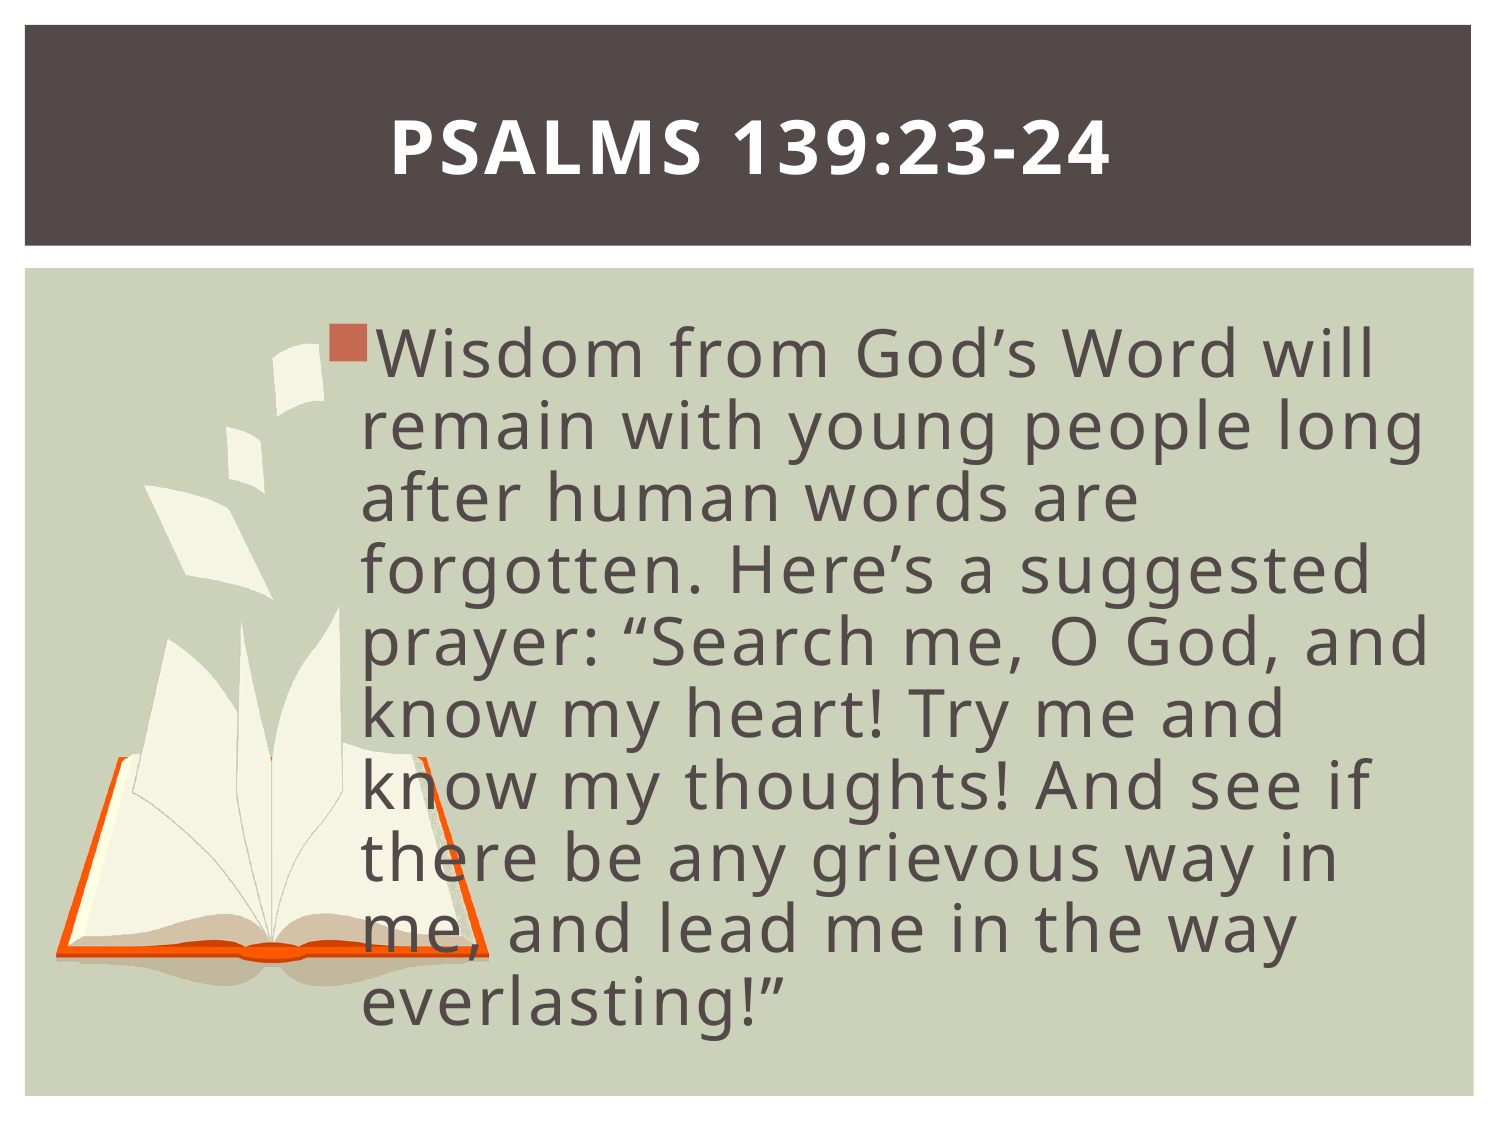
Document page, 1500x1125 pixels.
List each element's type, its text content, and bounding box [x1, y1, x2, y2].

list Wisdom from God’s Word will remain with young people long after human words are forgotten. Here’s a suggested prayer: “Search me, O God, and know my heart! Try me and know my thoughts! And see if there be any grievous way in me, and lead me in the way everlasting!” [300, 312, 1463, 1036]
title Psalms 139:23-24 [62, 58, 1438, 232]
picture [0, 324, 596, 1063]
